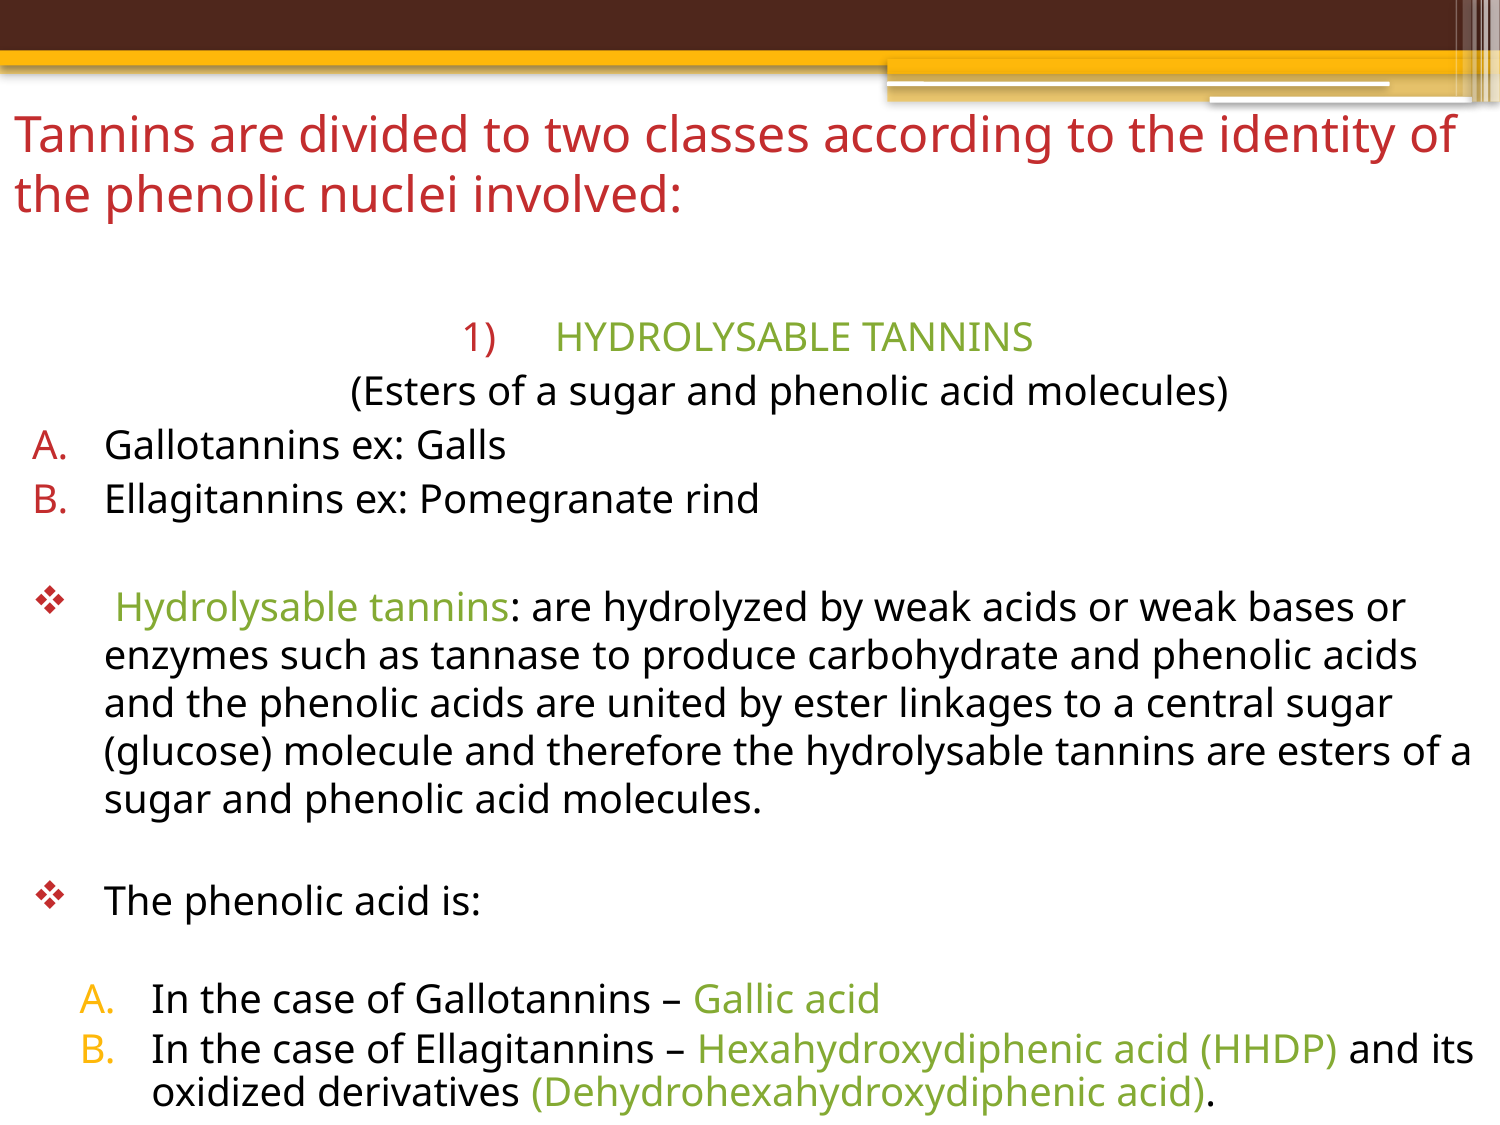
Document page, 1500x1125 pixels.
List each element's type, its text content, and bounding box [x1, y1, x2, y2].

title Tannins are divided to two classes according to the identity of the phenolic nuclei involved: [0, 75, 1500, 249]
list HYDROLYSABLE TANNINS (Esters of a sugar and phenolic acid molecules) Gallotannins ex: Galls Ellagitannins ex: Pomegranate rind Hydrolysable tannins: are hydrolyzed by weak acids or weak bases or enzymes such as tannase to produce carbohydrate and phenolic acids and the phenolic acids are united by ester linkages to a central sugar (glucose) molecule and therefore the hydrolysable tannins are esters of a sugar and phenolic acid molecules. The phenolic acid is: In the case of Gallotannins – Gallic acid In the case of Ellagitannins – Hexahydroxydiphenic acid (HHDP) and its oxidized derivatives (Dehydrohexahydroxydiphenic acid). [0, 249, 1500, 1125]
